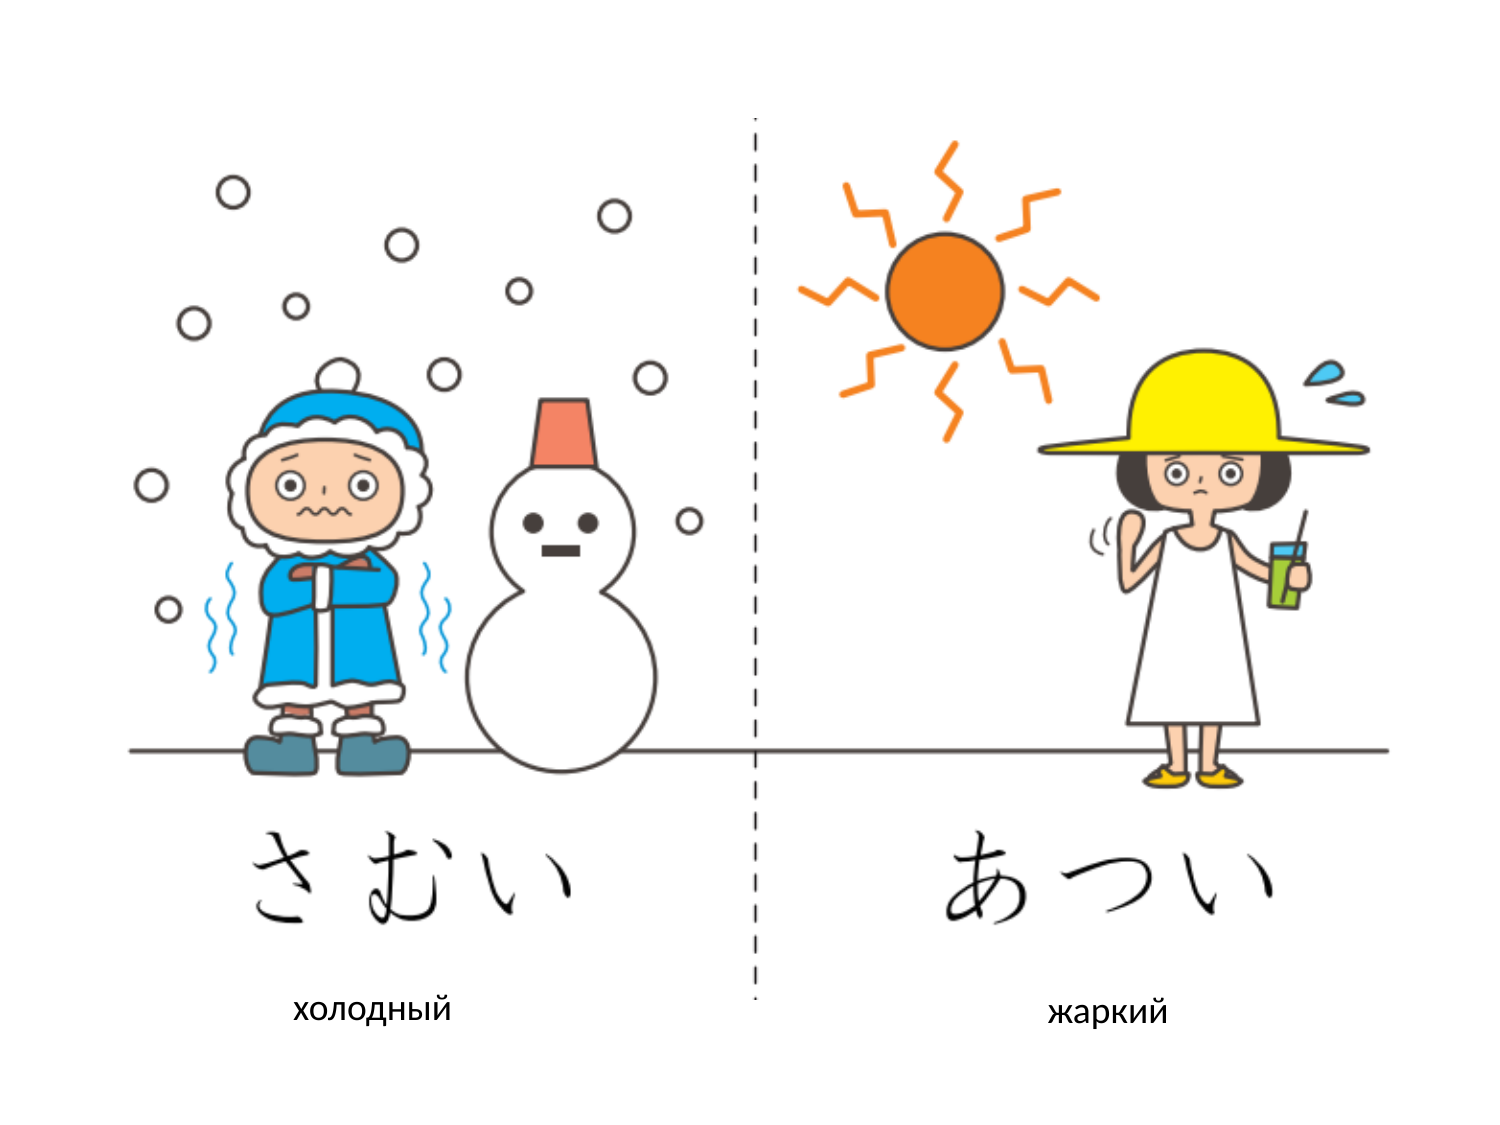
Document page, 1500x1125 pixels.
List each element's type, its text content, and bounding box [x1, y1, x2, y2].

picture [86, 118, 1424, 1000]
text_box холодный [278, 1008, 467, 1036]
text_box жаркий [1032, 1008, 1184, 1039]
